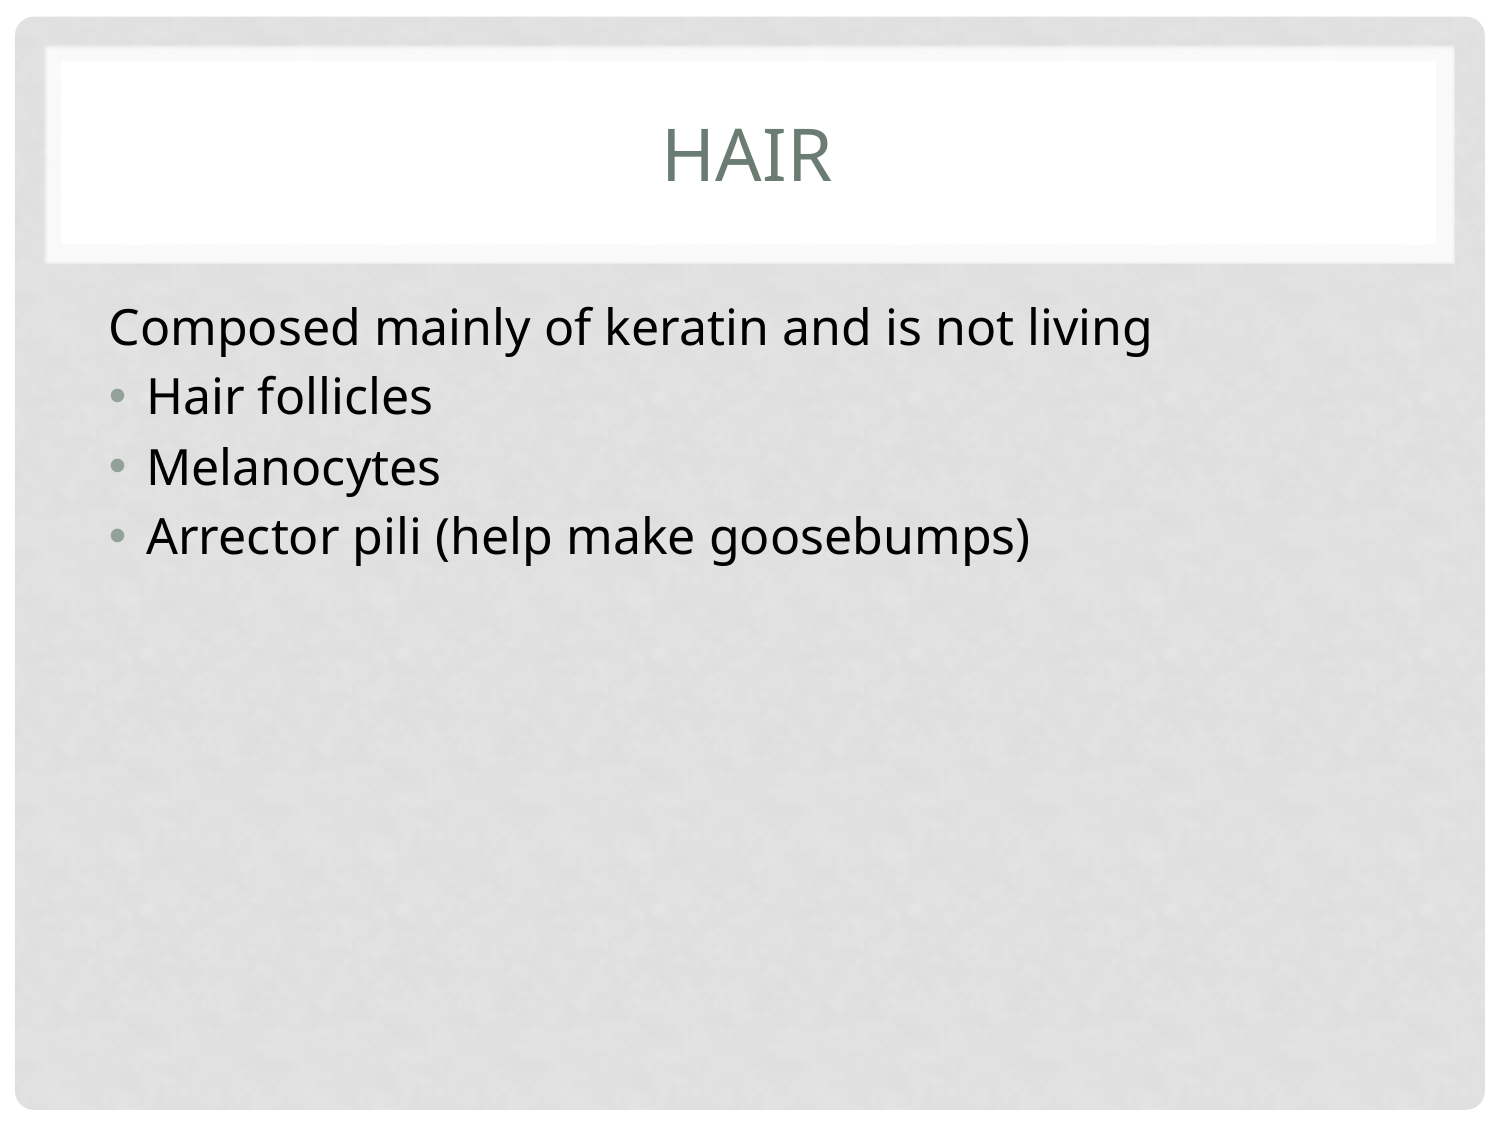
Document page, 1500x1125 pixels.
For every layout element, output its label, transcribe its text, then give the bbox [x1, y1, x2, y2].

list Composed mainly of keratin and is not living Hair follicles Melanocytes Arrector pili (help make goosebumps) [75, 287, 1425, 1005]
title hair [69, 66, 1425, 238]
